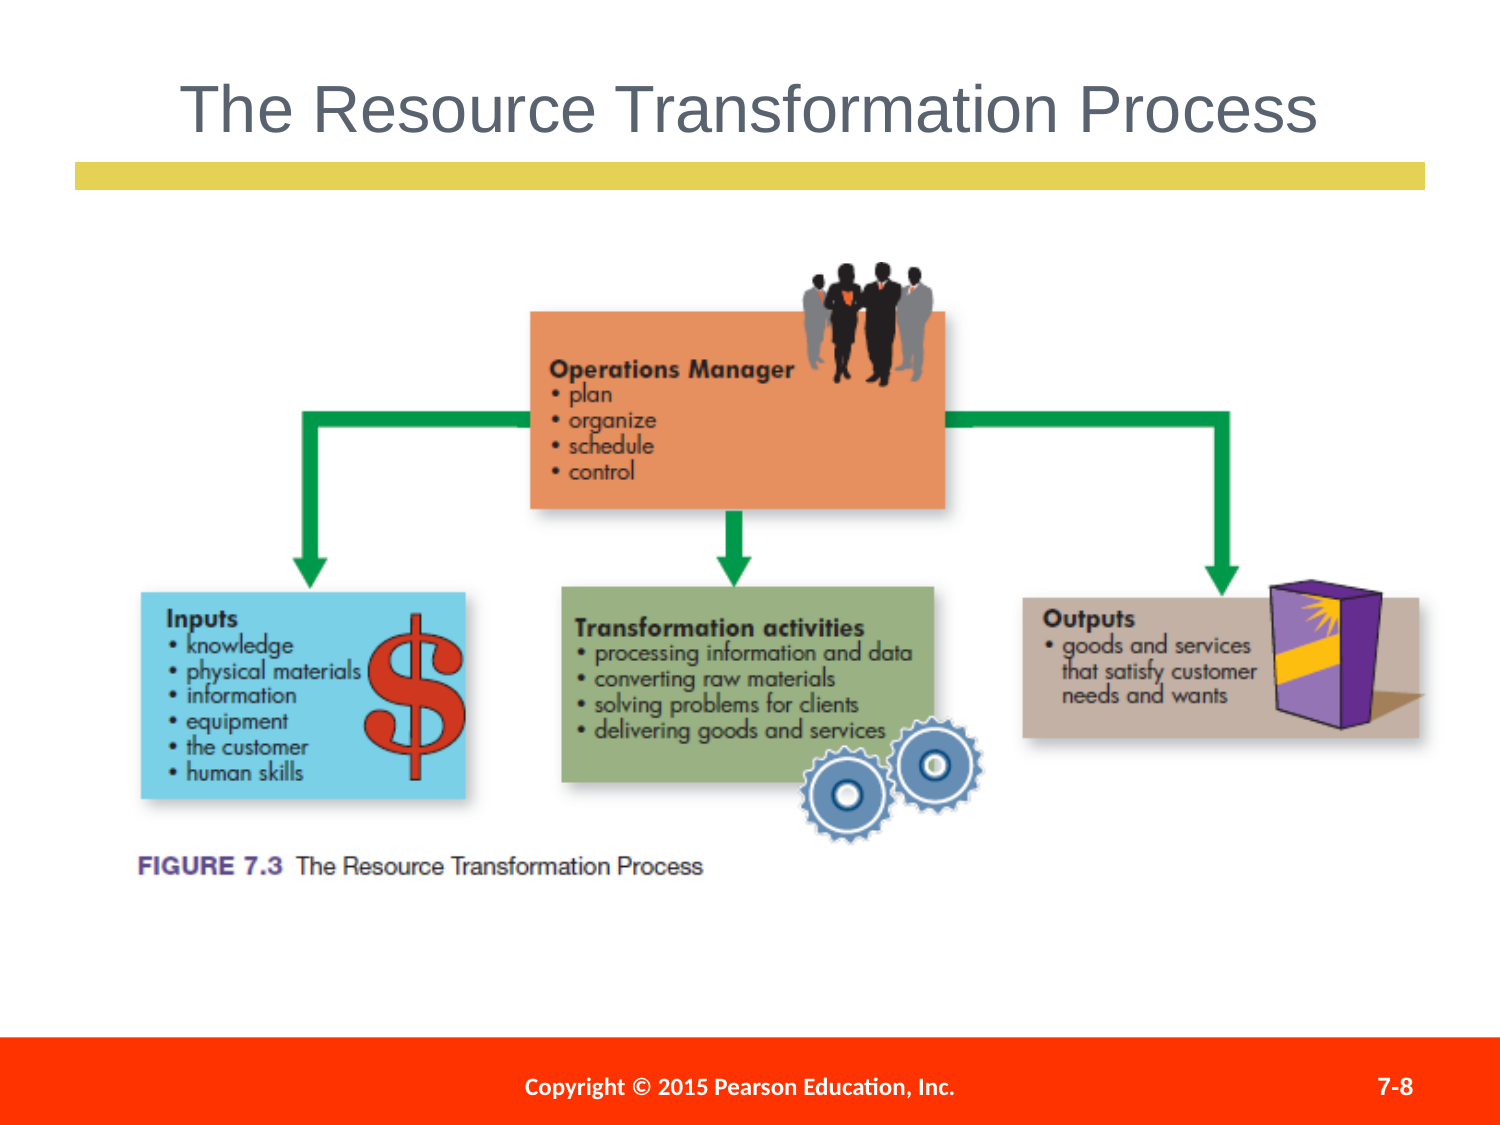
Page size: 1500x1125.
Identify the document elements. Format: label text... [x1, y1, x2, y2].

picture [74, 262, 1451, 914]
title The Resource Transformation Process [74, 12, 1426, 201]
